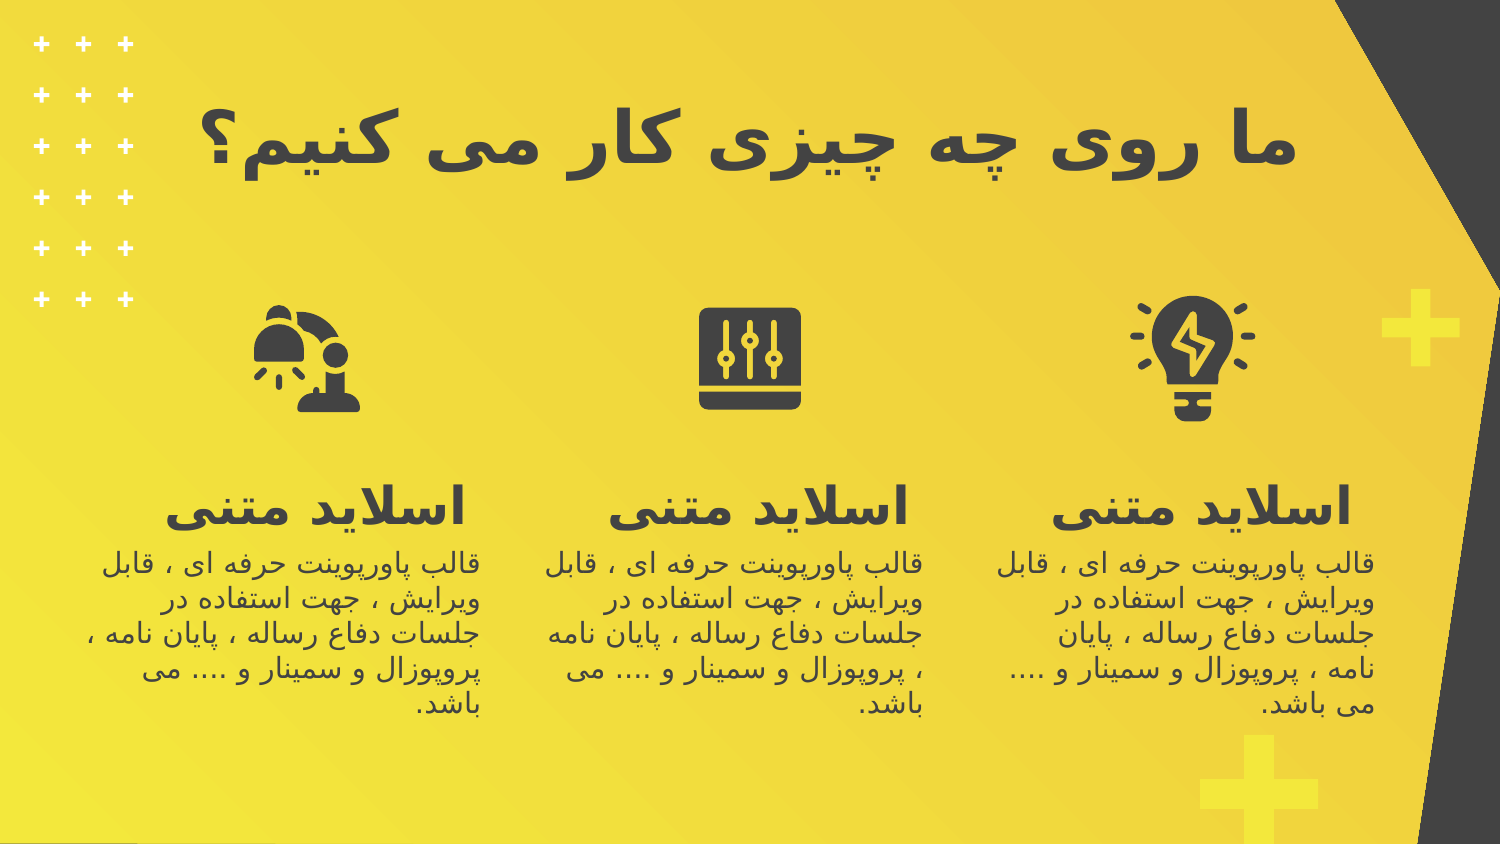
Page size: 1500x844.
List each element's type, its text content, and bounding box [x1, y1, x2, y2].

title ما روی چه چیزی کار می کنیم؟ [118, 76, 1382, 170]
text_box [1121, 312, 1125, 422]
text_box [253, 304, 361, 413]
subtitle قالب پاورپوينت حرفه ای ، قابل ویرایش ، جهت استفاده در جلسات دفاع رساله ، پایان نامه ، پروپوزال و سمینار و .... می باشد. [70, 529, 497, 656]
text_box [698, 307, 802, 410]
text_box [247, 302, 367, 421]
title اسلاید متنی [560, 460, 940, 529]
subtitle قالب پاورپوينت حرفه ای ، قابل ویرایش ، جهت استفاده در جلسات دفاع رساله ، پایان نامه ، پروپوزال و سمینار و .... می باشد. [974, 529, 1391, 656]
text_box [799, 305, 809, 411]
title اسلاید متنی [118, 460, 497, 529]
subtitle قالب پاورپوينت حرفه ای ، قابل ویرایش ، جهت استفاده در جلسات دفاع رساله ، پایان نامه ، پروپوزال و سمینار و .... می باشد. [525, 529, 940, 656]
title اسلاید متنی [1003, 460, 1382, 529]
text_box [1128, 295, 1257, 422]
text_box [692, 305, 808, 421]
